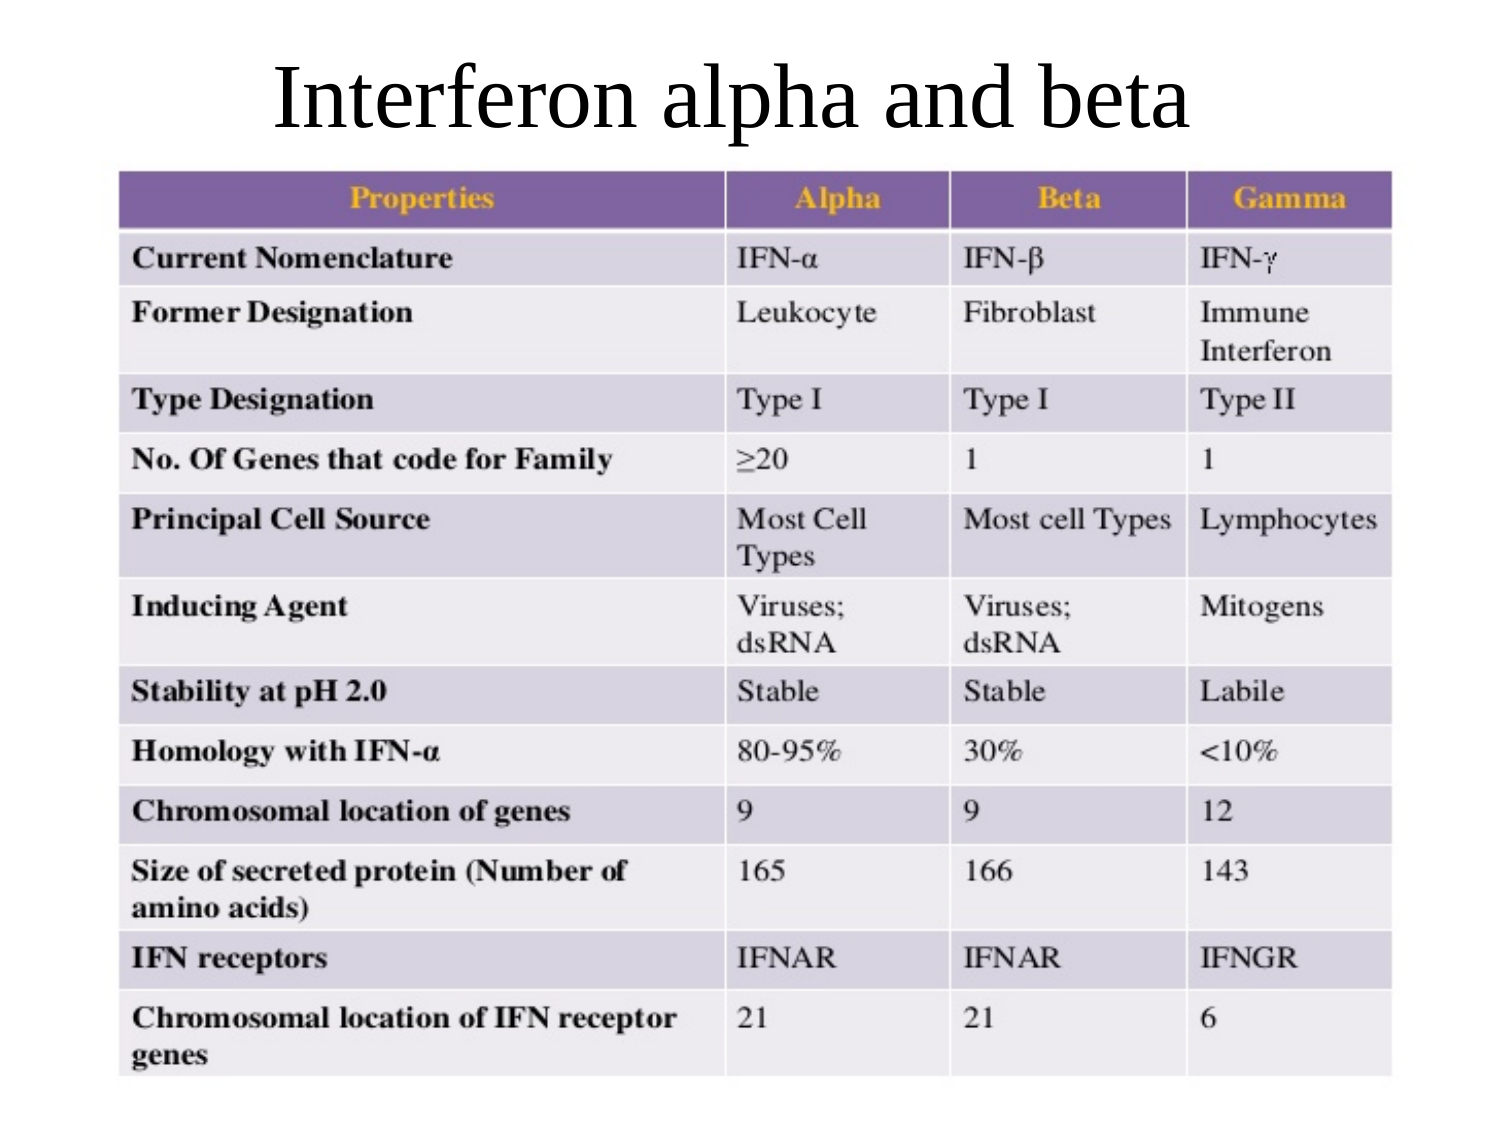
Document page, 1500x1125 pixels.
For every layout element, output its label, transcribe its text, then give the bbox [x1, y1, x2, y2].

picture [99, 162, 1413, 1088]
title Interferon alpha and beta [102, 36, 1398, 160]
